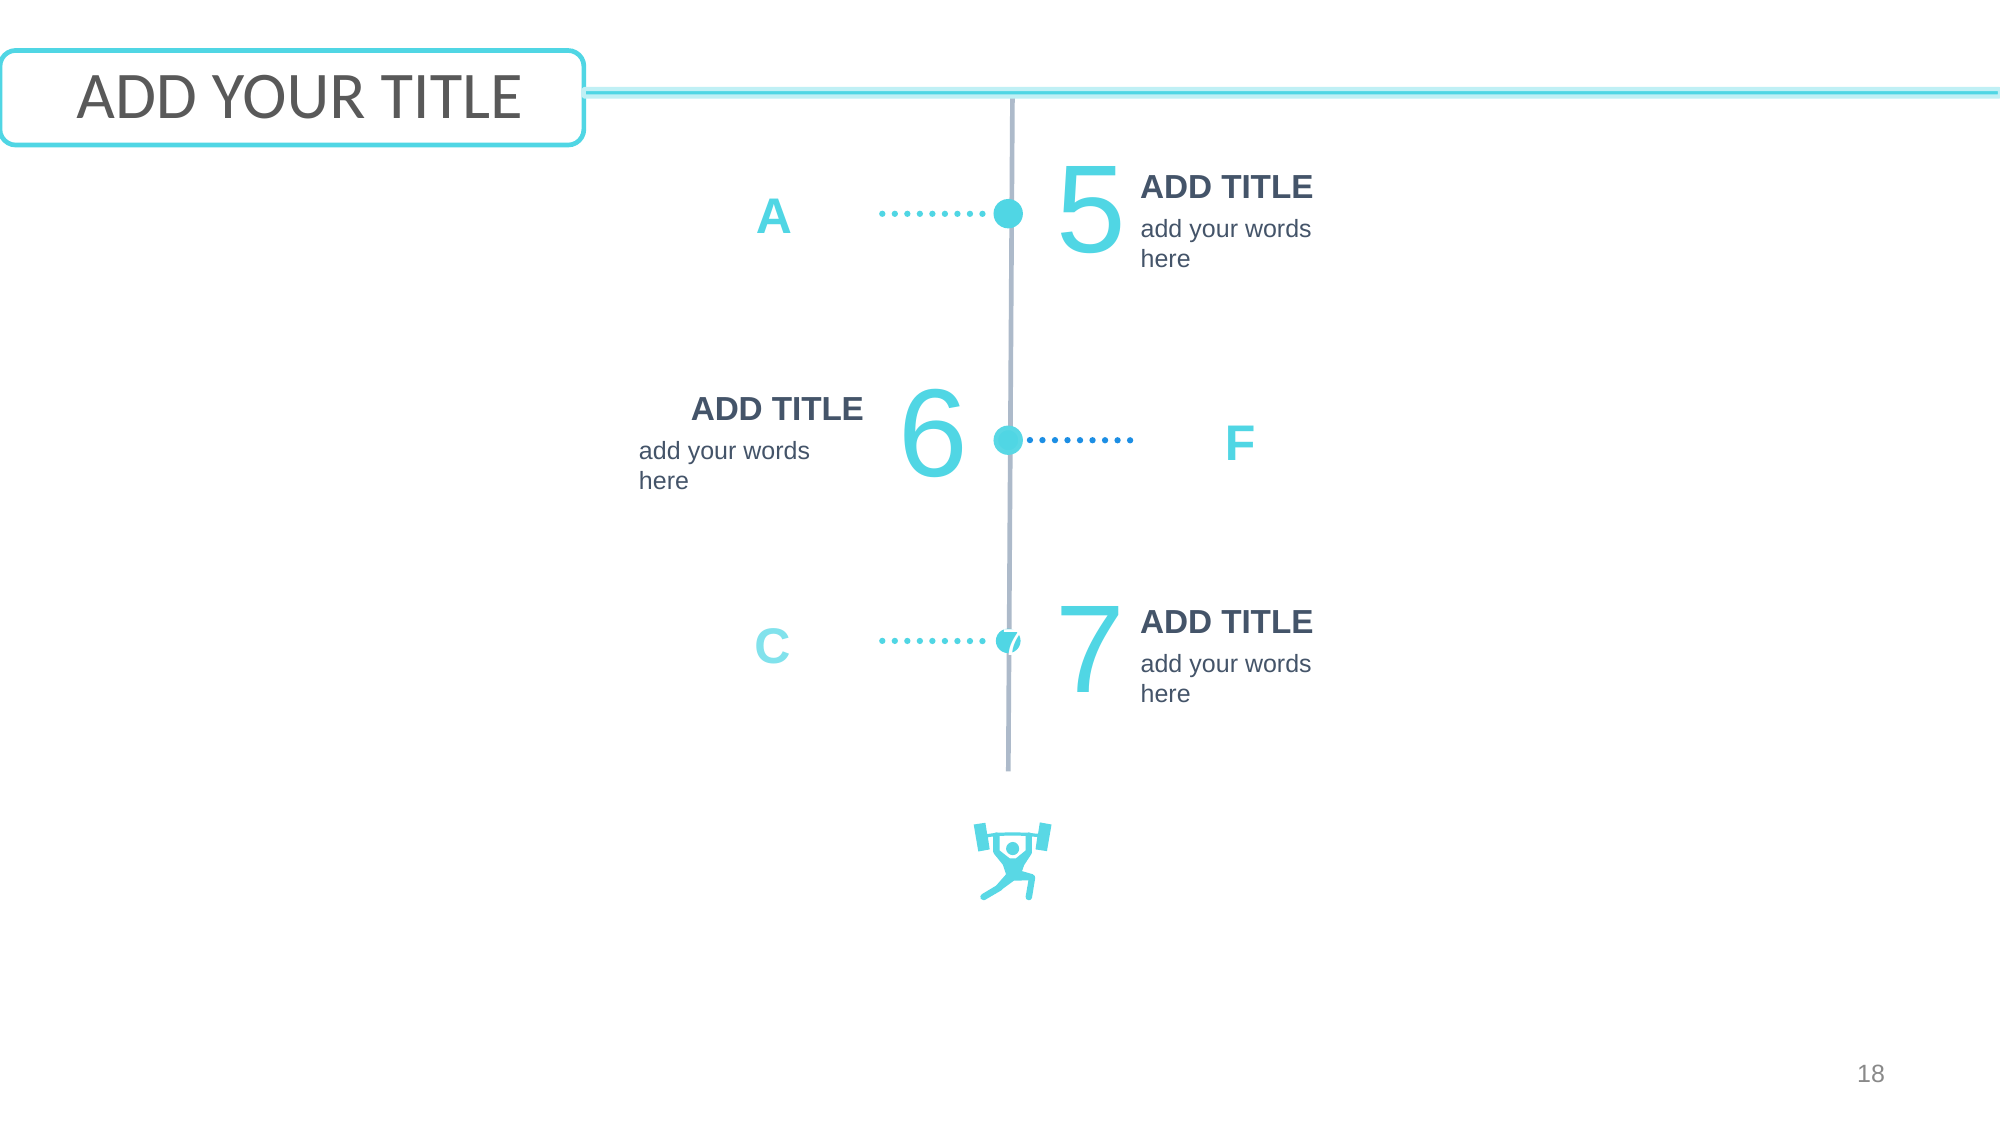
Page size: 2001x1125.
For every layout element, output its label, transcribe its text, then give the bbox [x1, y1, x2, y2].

text_box [995, 201, 1021, 227]
text_box C [717, 606, 828, 681]
text_box add your words here [1140, 212, 1368, 273]
text_box [0, 50, 584, 146]
text_box F [1185, 403, 1296, 479]
text_box [973, 822, 1052, 901]
text_box A [718, 175, 830, 251]
text_box [583, 88, 2000, 97]
text_box ADD YOUR TITLE [61, 45, 538, 140]
text_box ADD TITLE [638, 387, 865, 428]
slide_number 18 [1433, 1042, 1900, 1103]
text_box 6 [883, 343, 966, 509]
text_box ADD TITLE [1140, 600, 1366, 641]
text_box add your words here [639, 434, 866, 495]
text_box [995, 427, 1021, 453]
text_box add your words here [1140, 647, 1368, 708]
text_box 5 [1042, 120, 1124, 286]
text_box 7 [1041, 560, 1123, 726]
text_box ADD TITLE [1140, 165, 1366, 206]
text_box 7 [995, 628, 1021, 654]
